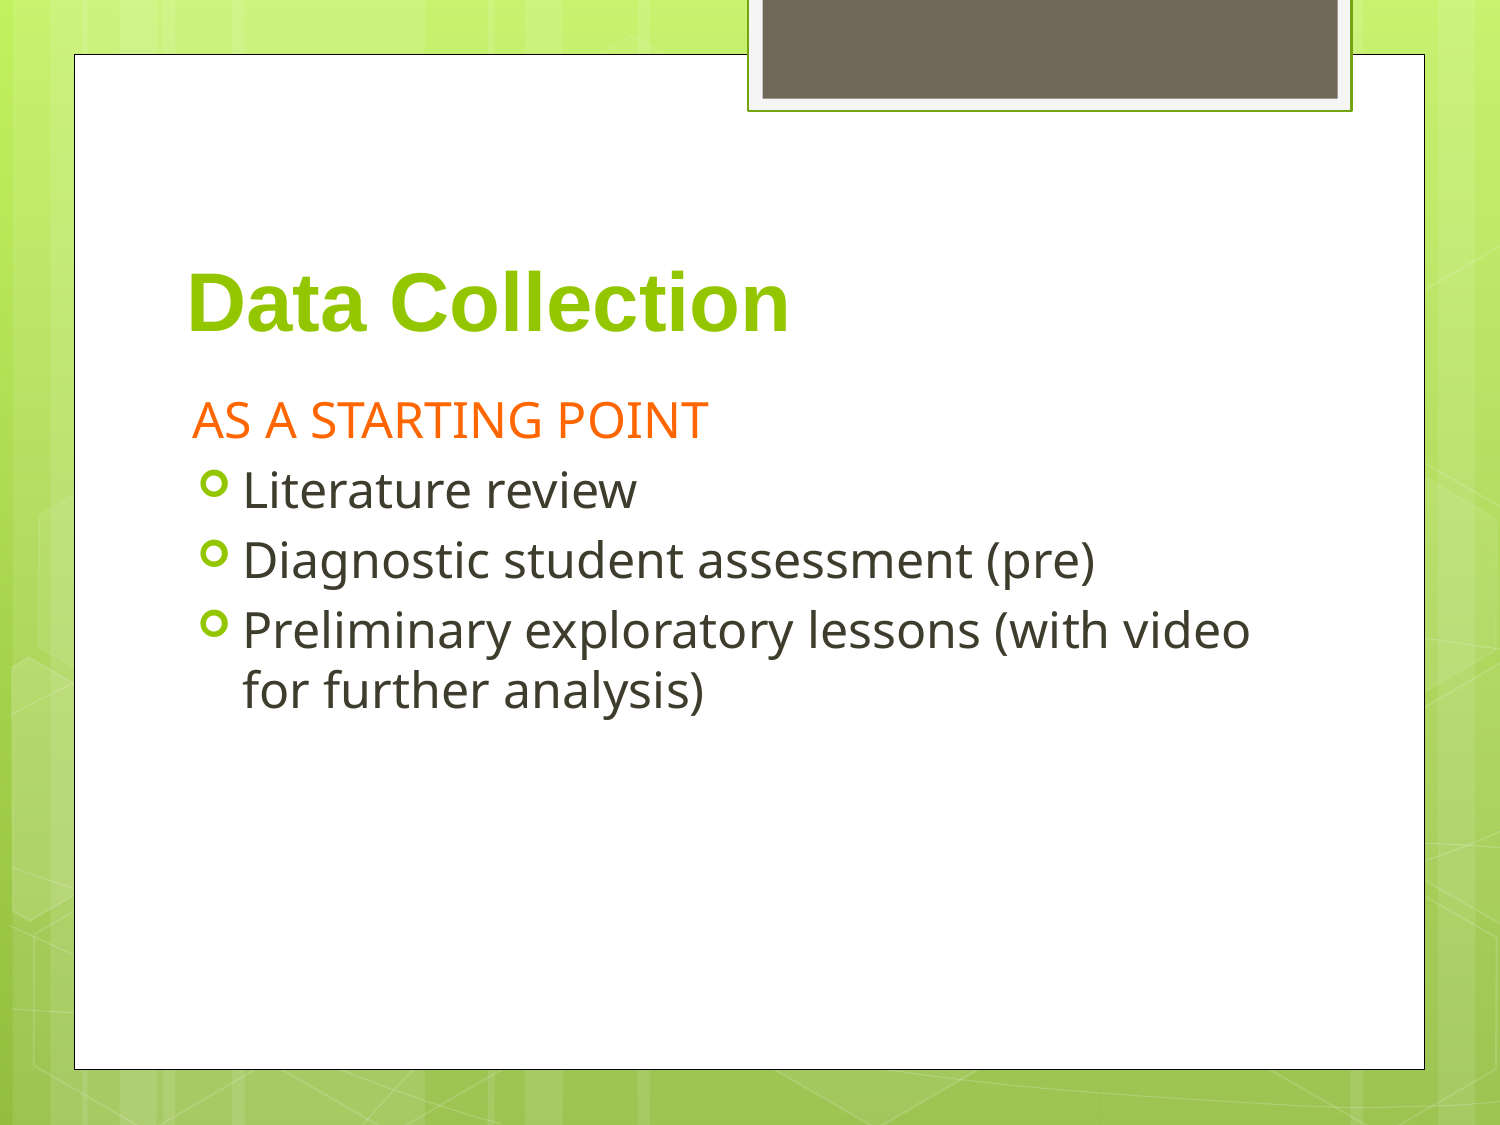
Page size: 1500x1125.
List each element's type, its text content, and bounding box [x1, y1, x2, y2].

list AS A STARTING POINT Literature review Diagnostic student assessment (pre) Preliminary exploratory lessons (with video for further analysis) [171, 381, 1283, 957]
title Data Collection [171, 168, 1324, 357]
